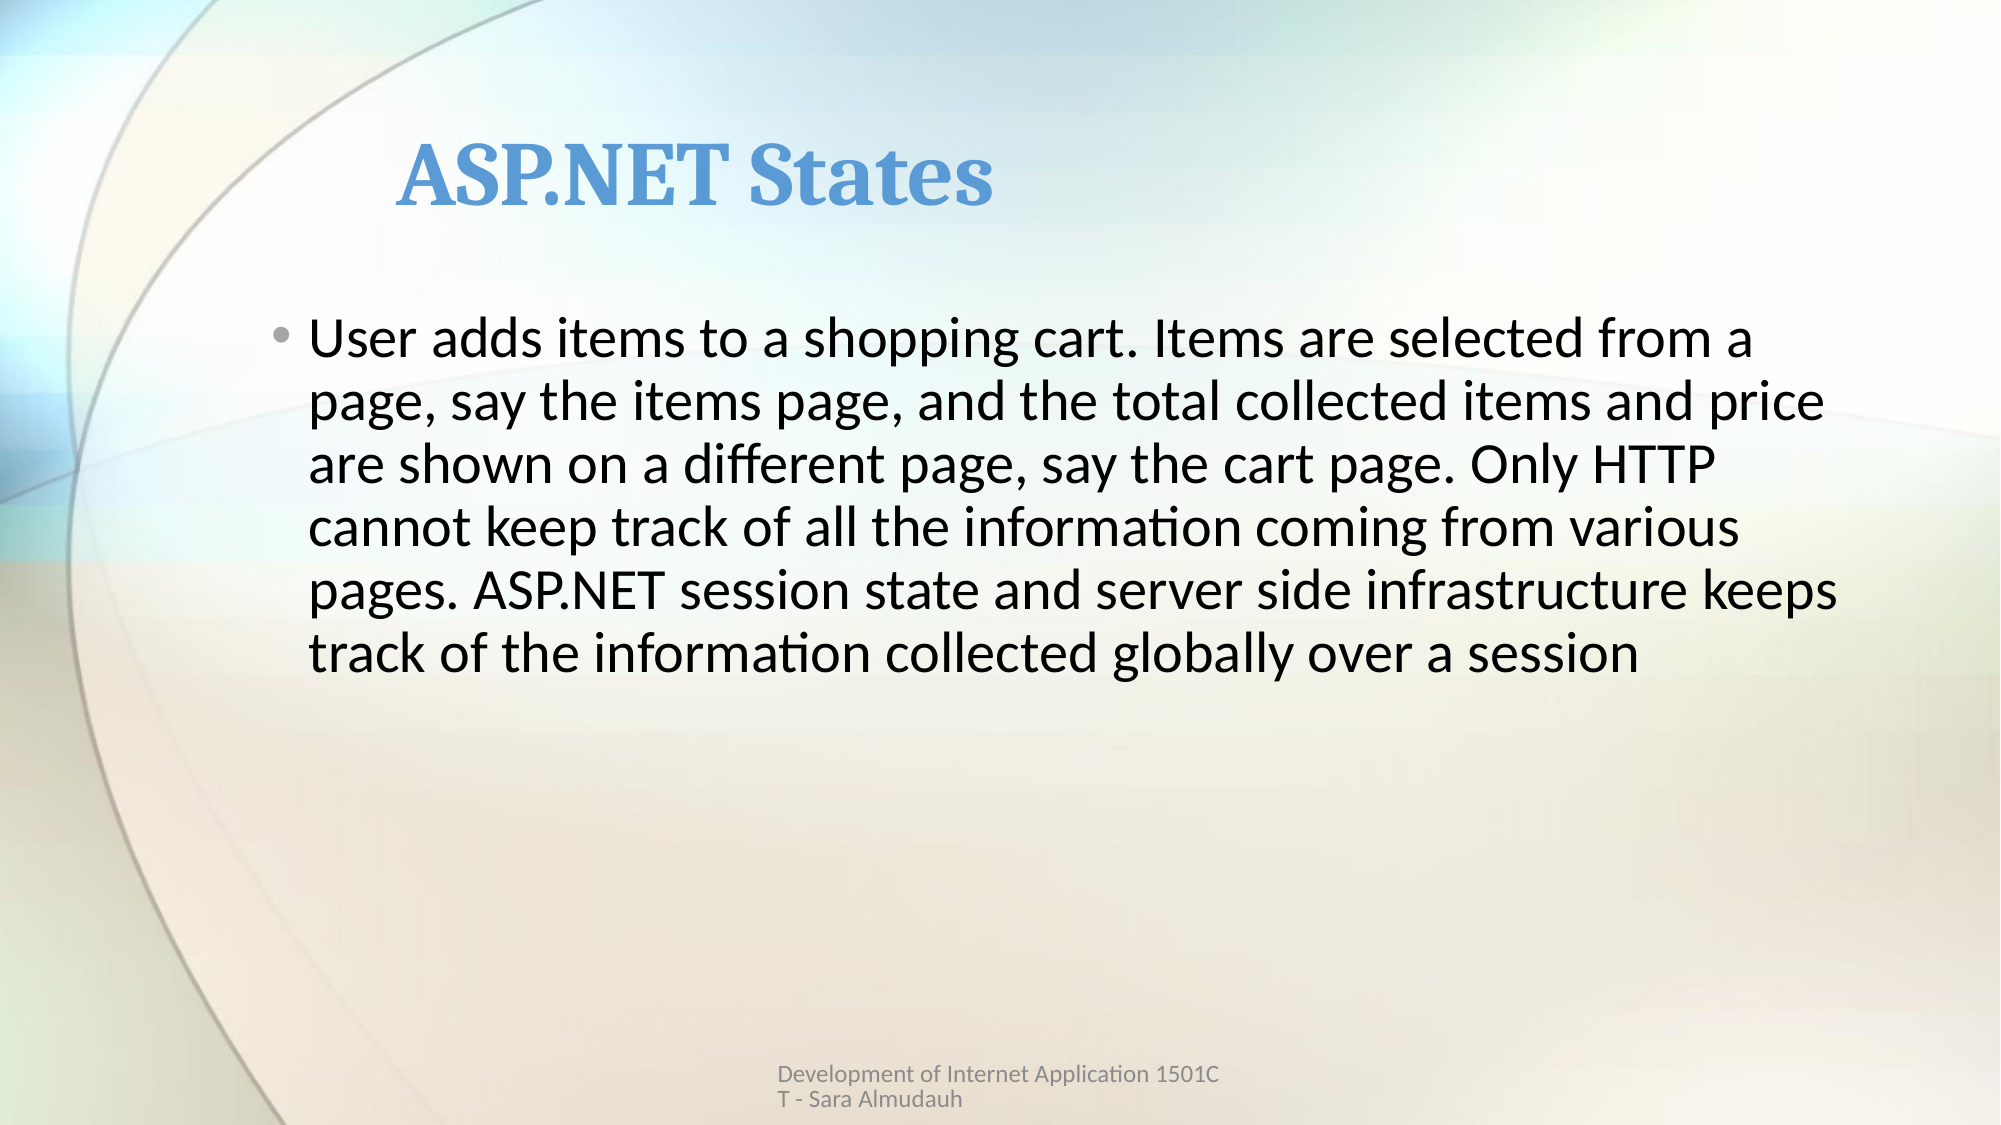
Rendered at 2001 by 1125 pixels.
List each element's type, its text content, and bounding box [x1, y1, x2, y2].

footer Development of Internet Application 1501CT - Sara Almudauh [762, 1042, 1238, 1103]
list User adds items to a shopping cart. Items are selected from a page, say the items page, and the total collected items and price are shown on a different page, say the cart page. Only HTTP cannot keep track of all the information coming from various pages. ASP.NET session state and server side infrastructure keeps track of the information collected globally over a session [256, 299, 1863, 1014]
picture [0, 0, 2001, 1125]
title ASP.NET States [381, 59, 1863, 278]
